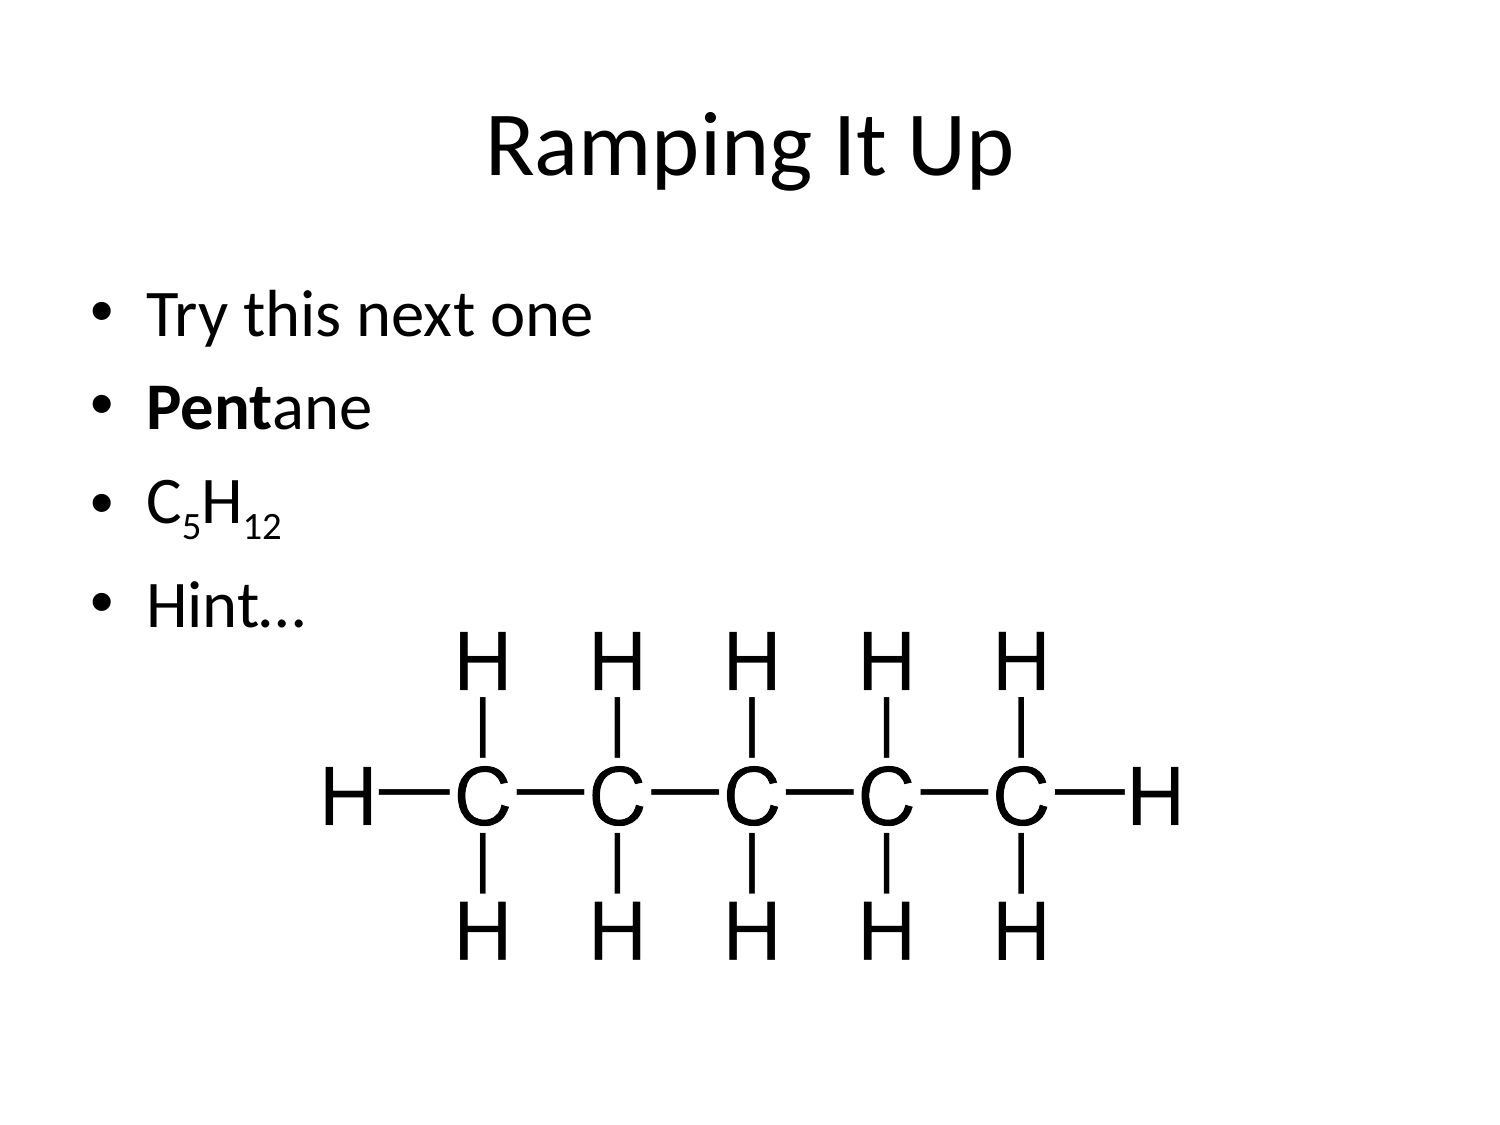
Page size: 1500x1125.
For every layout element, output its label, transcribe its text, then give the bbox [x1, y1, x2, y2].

title Ramping It Up [75, 45, 1425, 233]
list Try this next one Pentane C5H12 Hint… [75, 262, 1425, 663]
picture [312, 624, 1192, 966]
